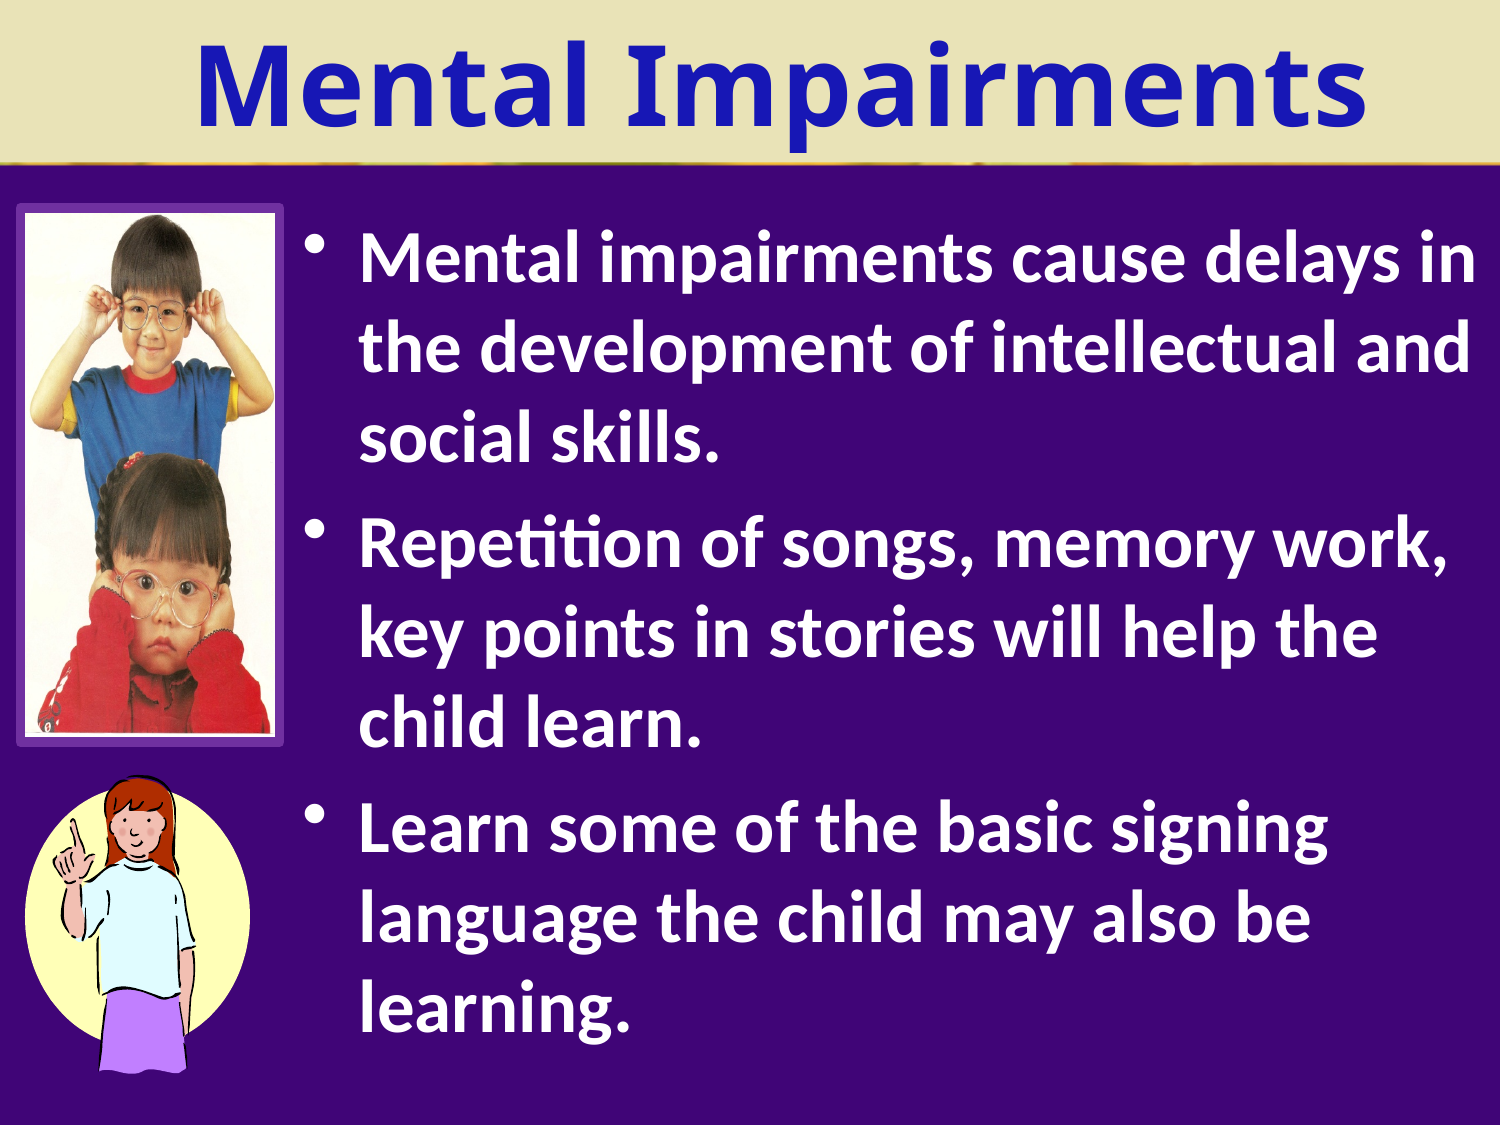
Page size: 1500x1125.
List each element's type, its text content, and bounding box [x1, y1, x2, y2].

picture [0, 163, 1500, 1125]
title Mental Impairments [174, 37, 1388, 126]
text_box [0, 0, 1500, 163]
list Mental impairments cause delays in the development of intellectual and social skills. Repetition of songs, memory work, key points in stories will help the child learn. Learn some of the basic signing language the child may also be learning. [287, 199, 1500, 1063]
